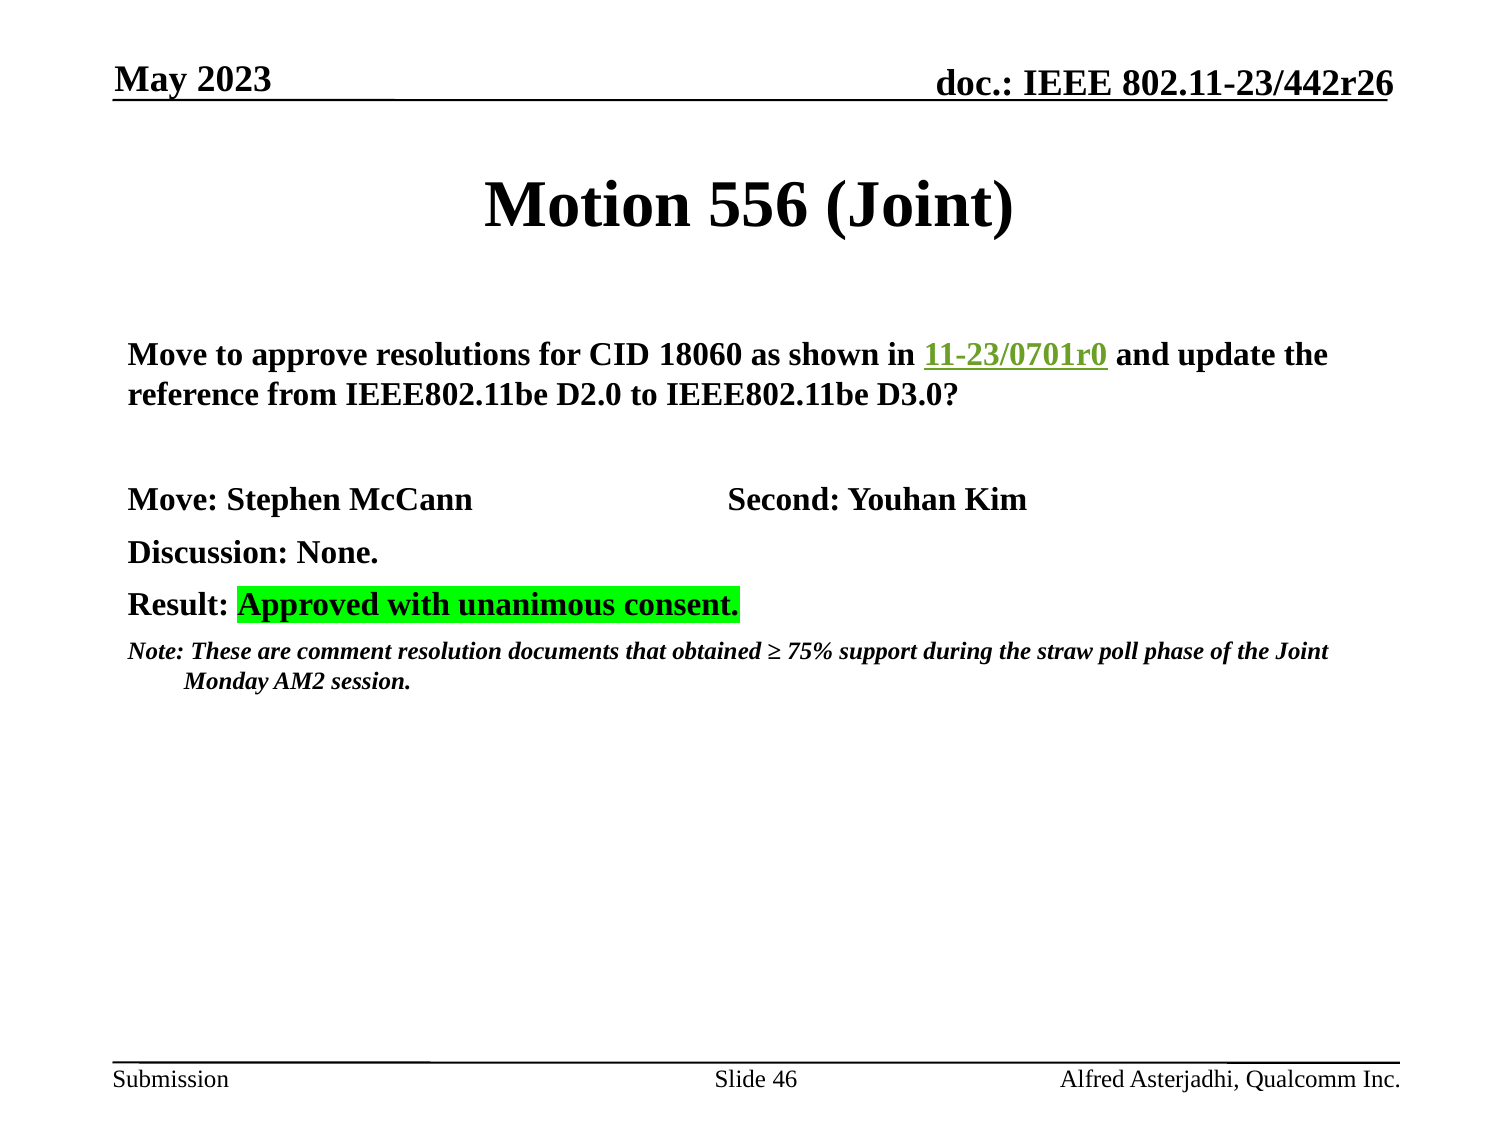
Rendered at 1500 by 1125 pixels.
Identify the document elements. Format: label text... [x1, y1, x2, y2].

slide_number Slide 46 [712, 1061, 800, 1123]
title Motion 556 (Joint) [112, 112, 1388, 288]
list Move to approve resolutions for CID 18060 as shown in 11-23/0701r0 and update the reference from IEEE802.11be D2.0 to IEEE802.11be D3.0? Move: Stephen McCann Second: Youhan Kim Discussion: None. Result: Approved with unanimous consent. Note: These are comment resolution documents that obtained ≥ 75% support during the straw poll phase of the Joint Monday AM2 session. [112, 324, 1388, 1063]
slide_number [114, 54, 423, 100]
footer Alfred Asterjadhi, Qualcomm Inc. [878, 1061, 1402, 1093]
